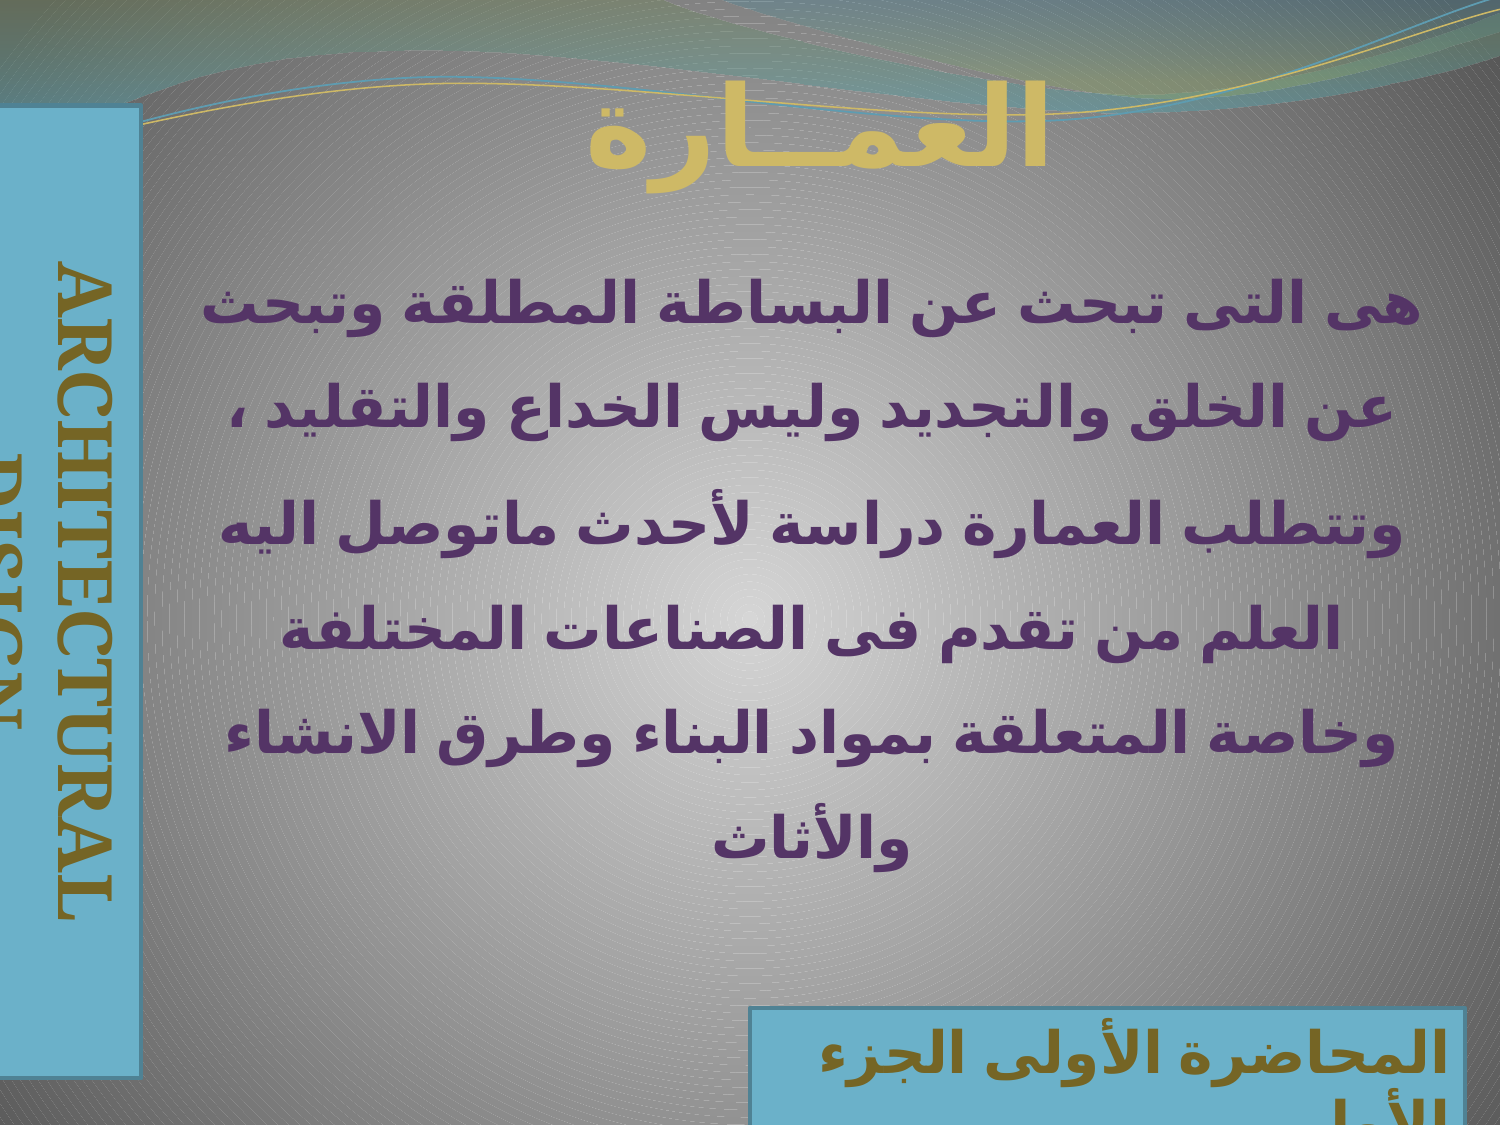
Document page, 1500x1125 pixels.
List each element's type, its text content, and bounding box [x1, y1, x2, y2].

text_box Architectural Disign [0, 103, 143, 1080]
text_box المحاضرة الأولى الجزء الأول [748, 1006, 1467, 1125]
title العمــارة [550, 82, 1090, 190]
list هى التى تبحث عن البساطة المطلقة وتبحث عن الخلق والتجديد وليس الخداع والتقليد ، وتتطلب العمارة دراسة لأحدث ماتوصل اليه العلم من تقدم فى الصناعات المختلفة وخاصة المتعلقة بمواد البناء وطرق الانشاء والأثاث [175, 222, 1449, 943]
